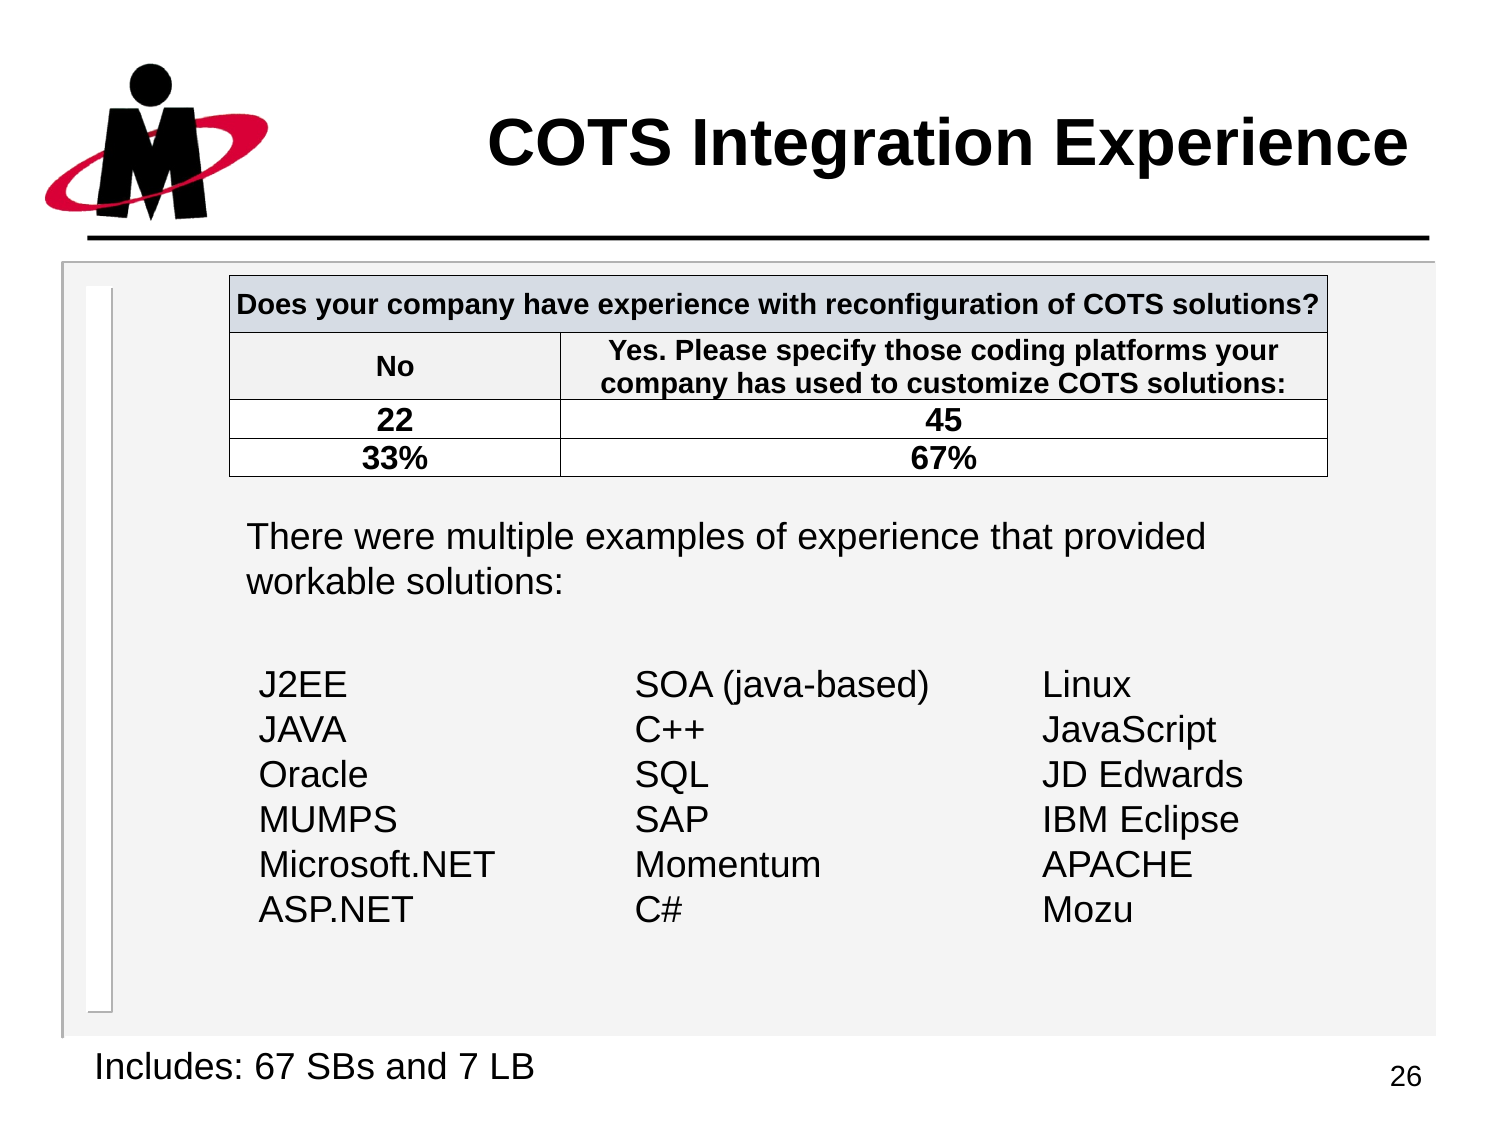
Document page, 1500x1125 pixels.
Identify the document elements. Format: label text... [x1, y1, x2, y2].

table_cell 67% [561, 439, 1327, 476]
text_box Includes: 67 SBs and 7 LB [79, 1034, 551, 1095]
table_cell 33% [230, 439, 560, 476]
text_box Linux JavaScript JD Edwards IBM Eclipse APACHE Mozu [1027, 652, 1438, 938]
text_box SOA (java-based) C++ SQL SAP Momentum C# [619, 652, 1012, 938]
text_box There were multiple examples of experience that provided workable solutions: [231, 504, 1226, 610]
slide_number 26 [1124, 1036, 1438, 1113]
table_cell 22 [230, 400, 560, 438]
picture [27, 44, 283, 251]
table_cell Yes. Please specify those coding platforms your company has used to customize COTS solutions: [561, 333, 1327, 399]
table_cell 45 [561, 400, 1327, 438]
title COTS Integration Experience [367, 44, 1426, 233]
table_cell No [230, 333, 560, 399]
table_header Does your company have experience with reconfiguration of COTS solutions? [230, 276, 1327, 332]
text_box J2EE JAVA Oracle MUMPS Microsoft.NET ASP.NET [243, 652, 619, 938]
